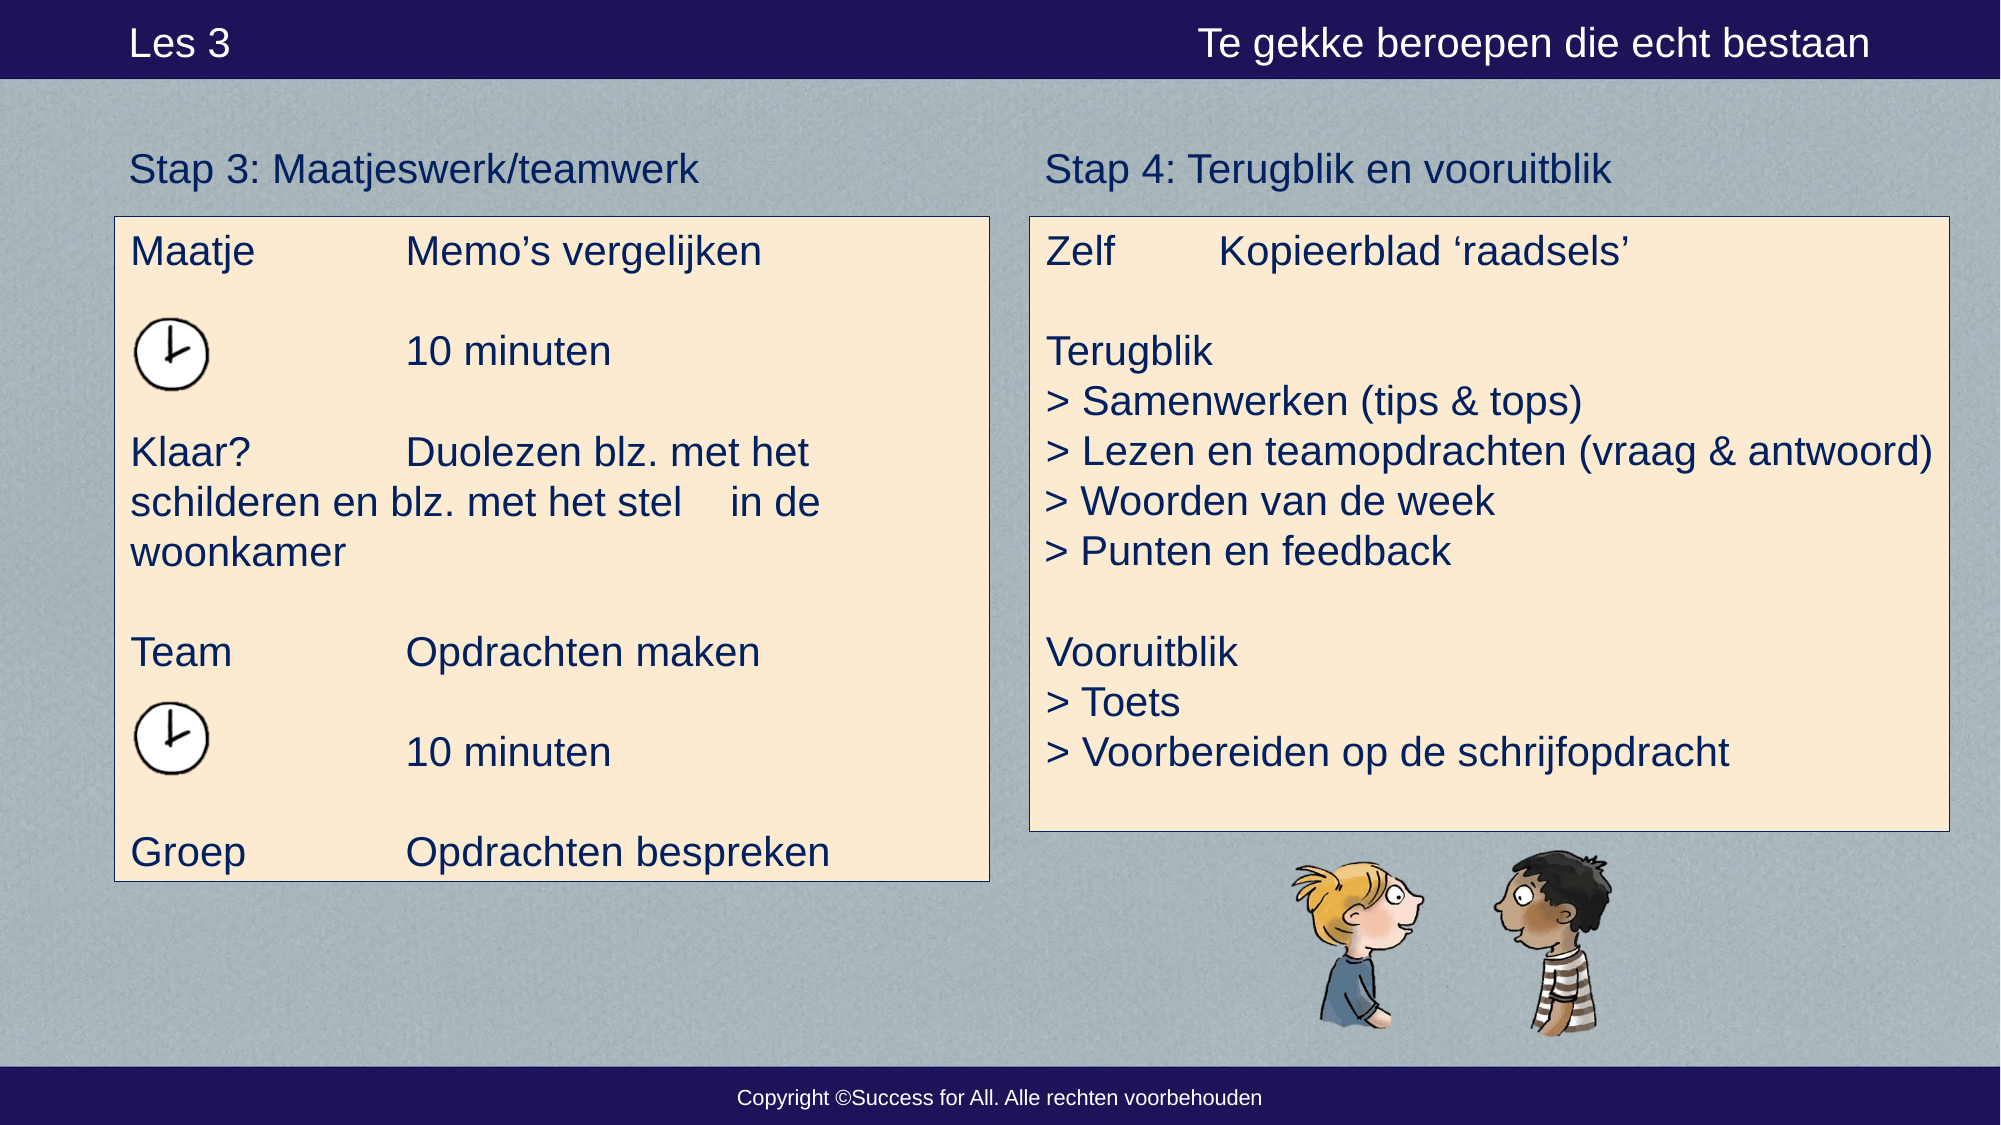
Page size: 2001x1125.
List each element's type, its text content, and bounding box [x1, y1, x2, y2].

text_box Les 3 [114, 8, 354, 73]
text_box Zelf Kopieerblad ‘raadsels’ Terugblik > Samenwerken (tips & tops) > Lezen en teamopdrachten (vraag & antwoord) > Woorden van de week > Punten en feedback Vooruitblik > Toets > Voorbereiden op de schrijfopdracht [1029, 216, 1950, 832]
picture [0, 0, 2001, 1125]
text_box Stap 4: Terugblik en vooruitblik [1029, 134, 1822, 200]
text_box Stap 3: Maatjeswerk/teamwerk [114, 134, 907, 200]
text_box Maatje Memo’s vergelijken 10 minuten Klaar? Duolezen blz. met het schilderen en blz. met het stel in de woonkamer Team Opdrachten maken 10 minuten Groep Opdrachten bespreken [114, 216, 990, 882]
text_box Copyright ©Success for All. Alle rechten voorbehouden [0, 1076, 2000, 1125]
text_box Te gekke beroepen die echt bestaan [999, 8, 1886, 73]
